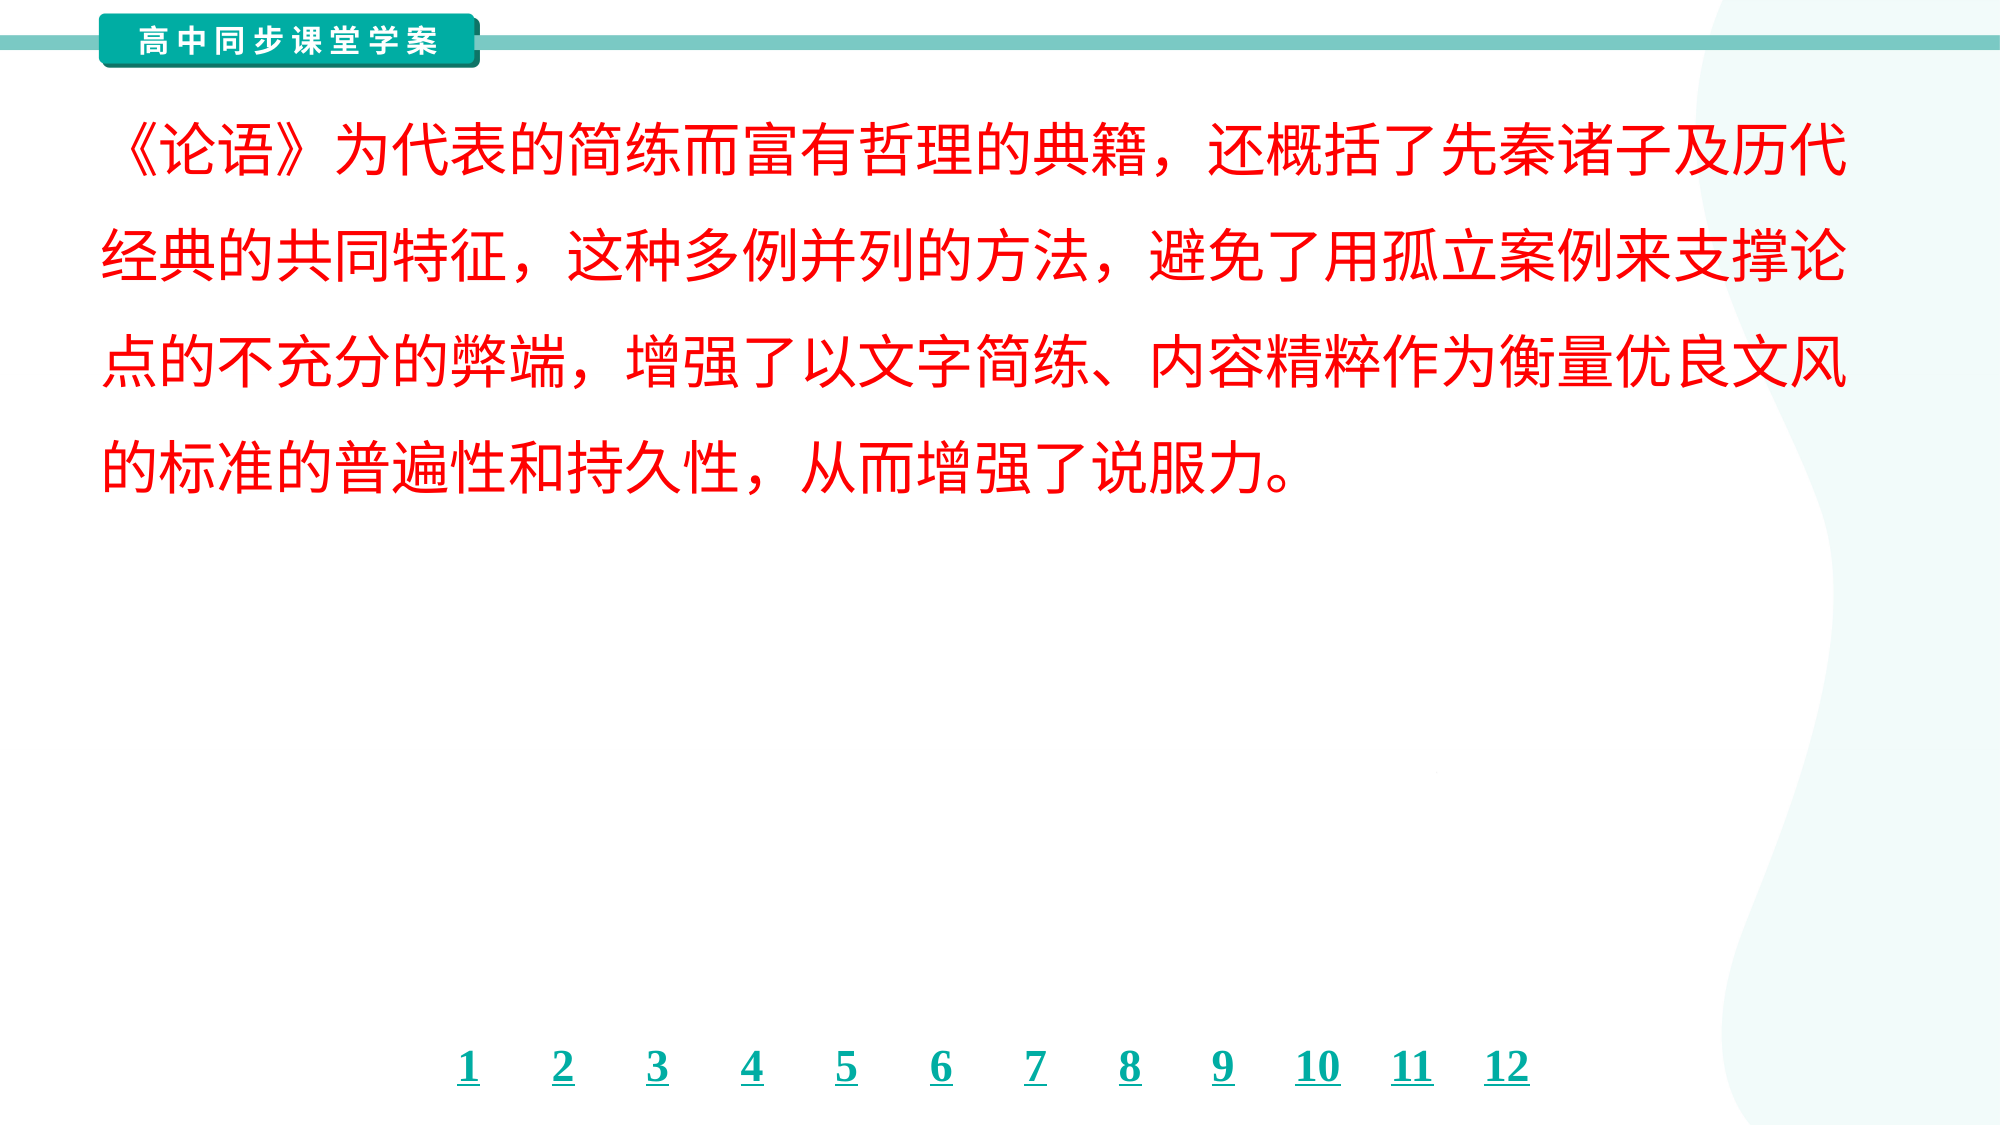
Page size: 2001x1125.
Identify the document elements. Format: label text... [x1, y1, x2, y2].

text_box 《论语》为代表的简练而富有哲理的典籍，还概括了先秦诸子及历代 经典的共同特征，这种多例并列的方法，避免了用孤立案例来支撑论 点的不充分的弊端，增强了以文字简练、内容精粹作为衡量优良文风 的标准的普遍性和持久性，从而增强了说服力。 [100, 76, 1899, 502]
picture [0, 0, 2000, 1125]
